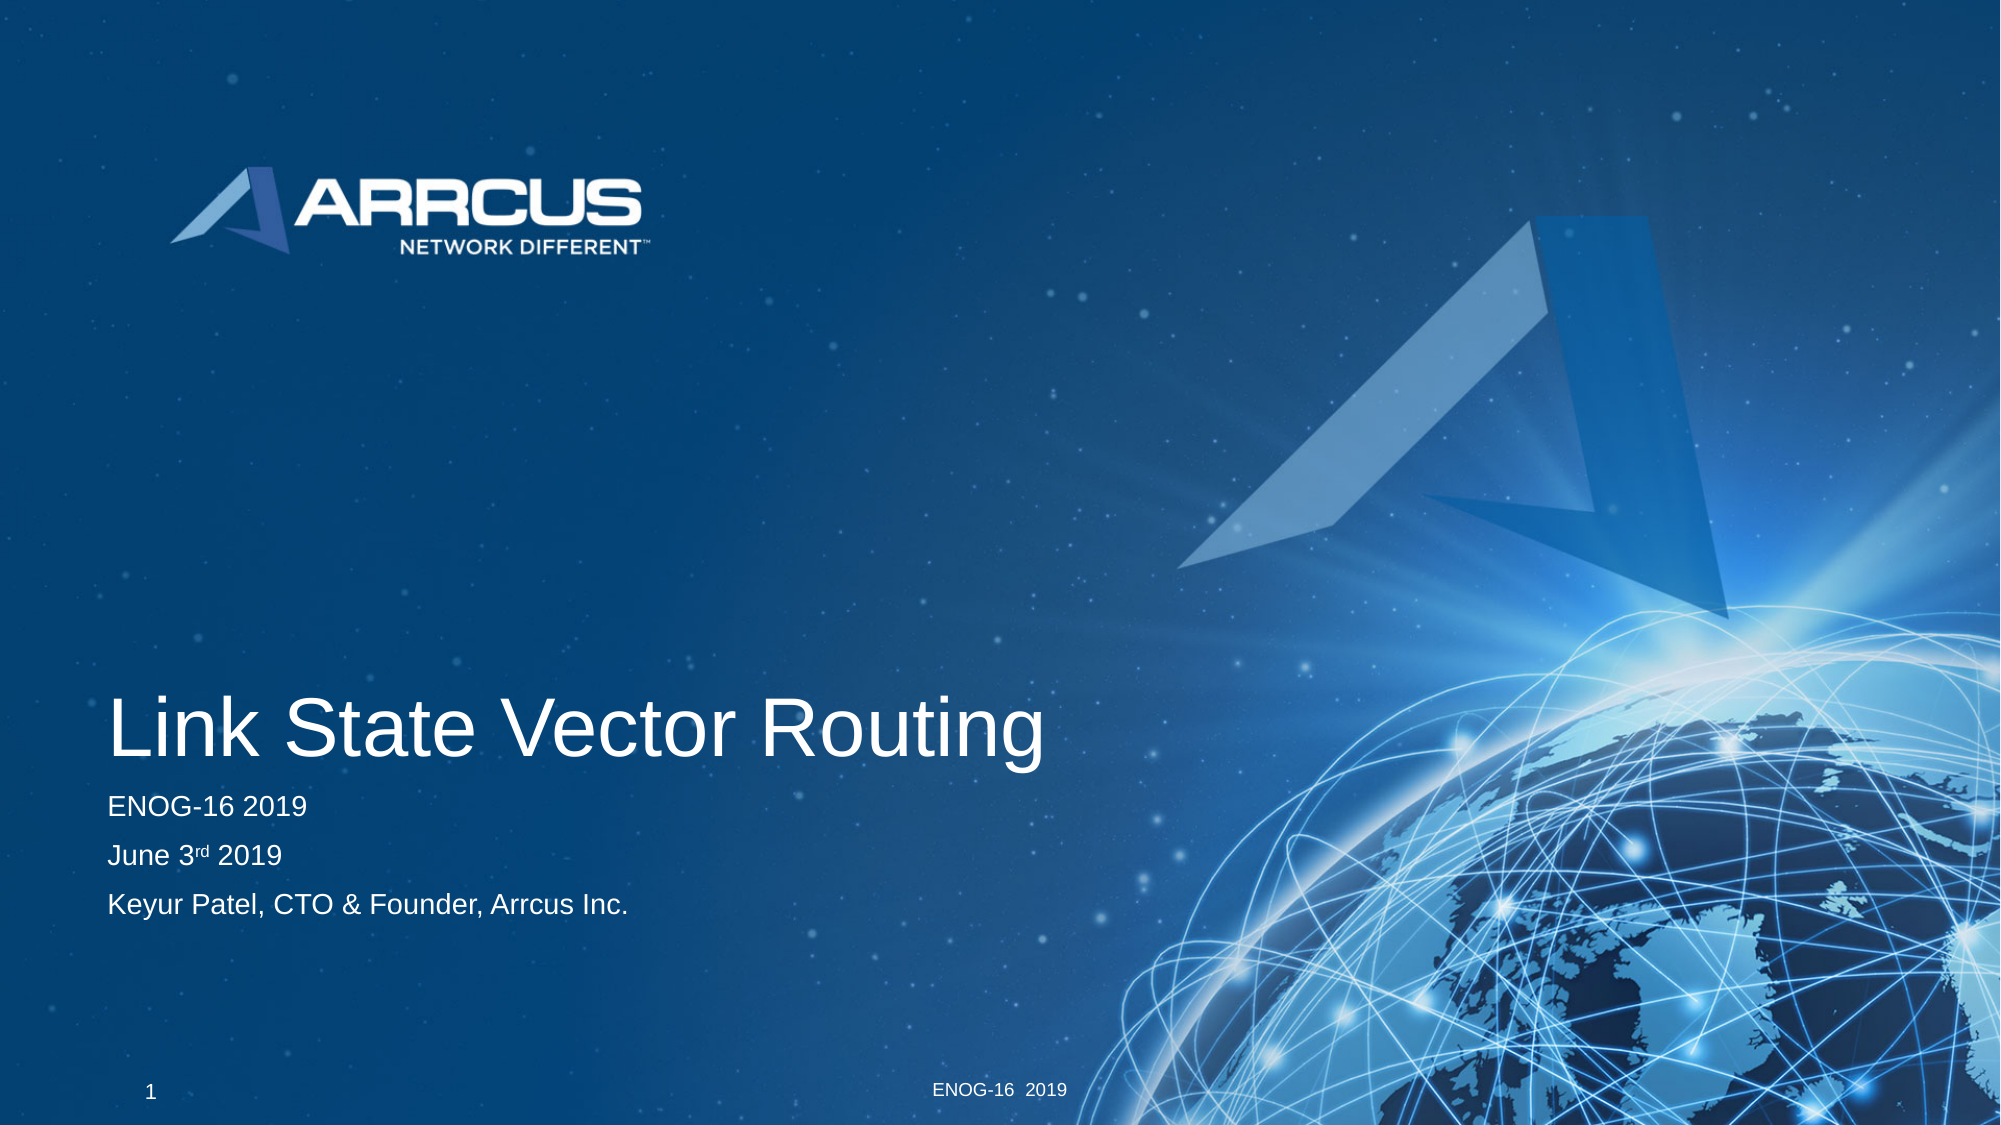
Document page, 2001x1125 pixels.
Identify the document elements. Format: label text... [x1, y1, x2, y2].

title Link State Vector Routing [99, 530, 1694, 779]
footer ENOG-16 2019 [662, 1060, 1338, 1121]
list ENOG-16 2019 June 3rd 2019 Keyur Patel, CTO & Founder, Arrcus Inc. [99, 779, 1694, 929]
picture [0, 0, 2001, 1125]
slide_number 1 [95, 1060, 173, 1121]
